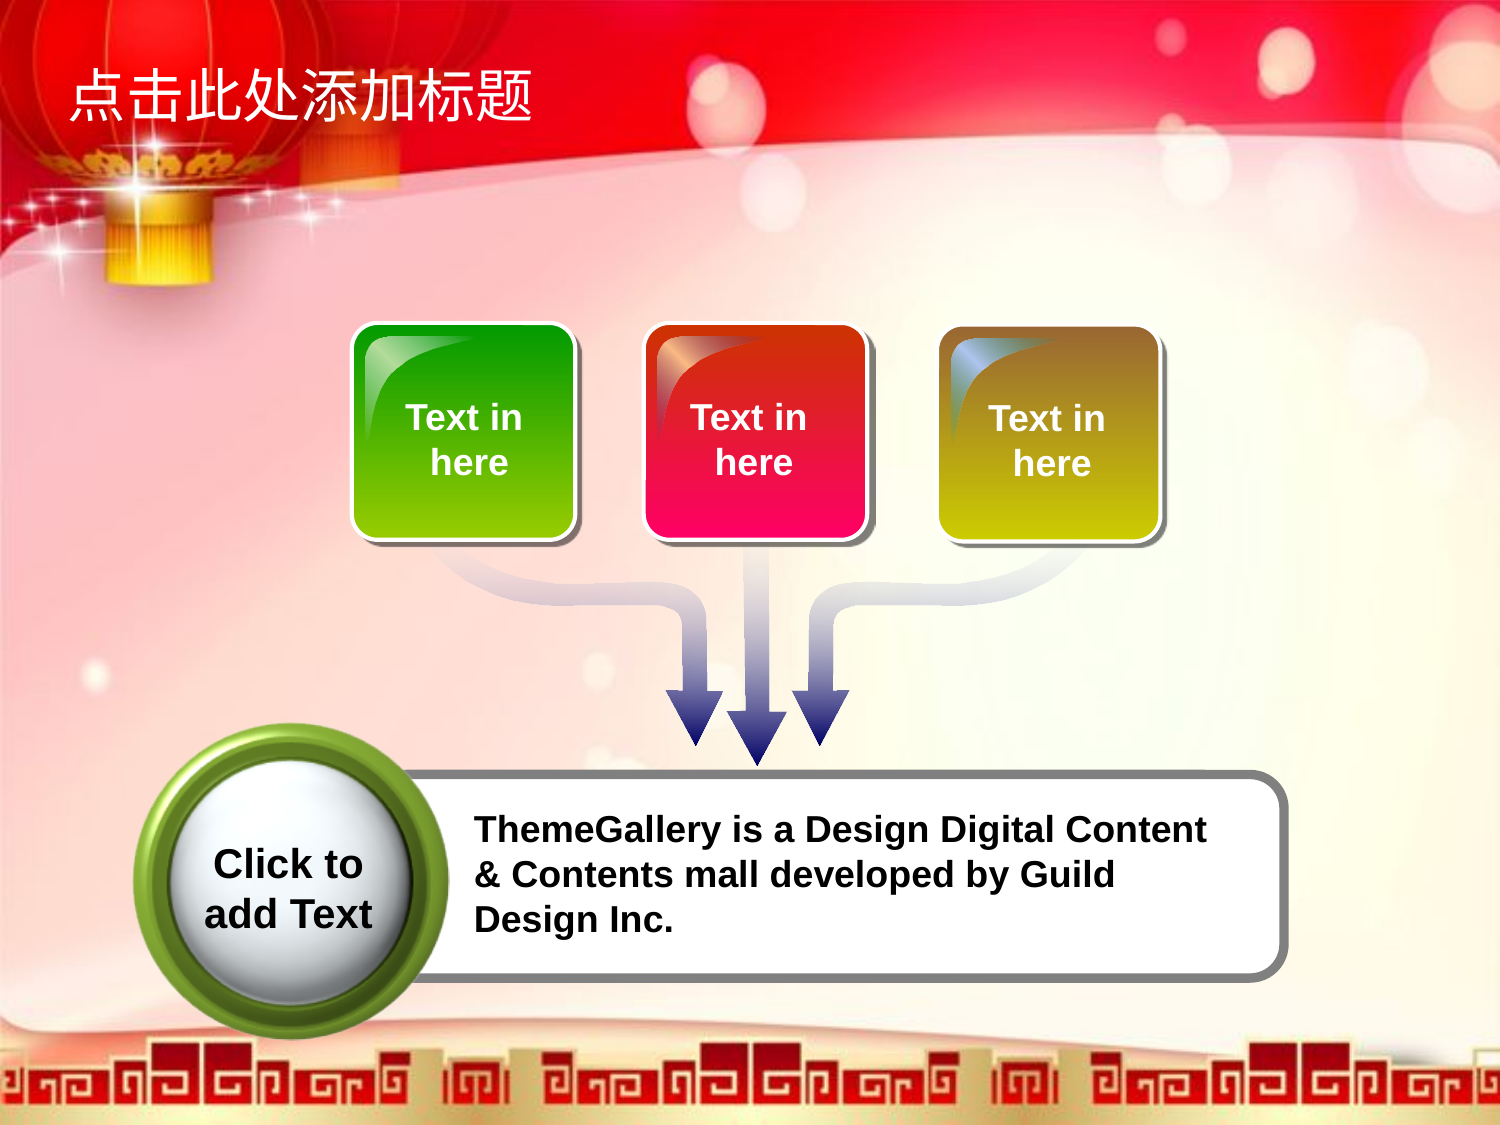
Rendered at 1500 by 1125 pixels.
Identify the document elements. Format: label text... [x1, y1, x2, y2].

text_box 点击此处添加标题 [53, 52, 1129, 137]
text_box [429, 548, 723, 722]
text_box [643, 322, 868, 540]
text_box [351, 322, 576, 540]
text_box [936, 324, 1161, 542]
text_box [791, 549, 1085, 722]
picture [0, 0, 1500, 1125]
text_box [726, 548, 787, 722]
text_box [132, 722, 1285, 1041]
